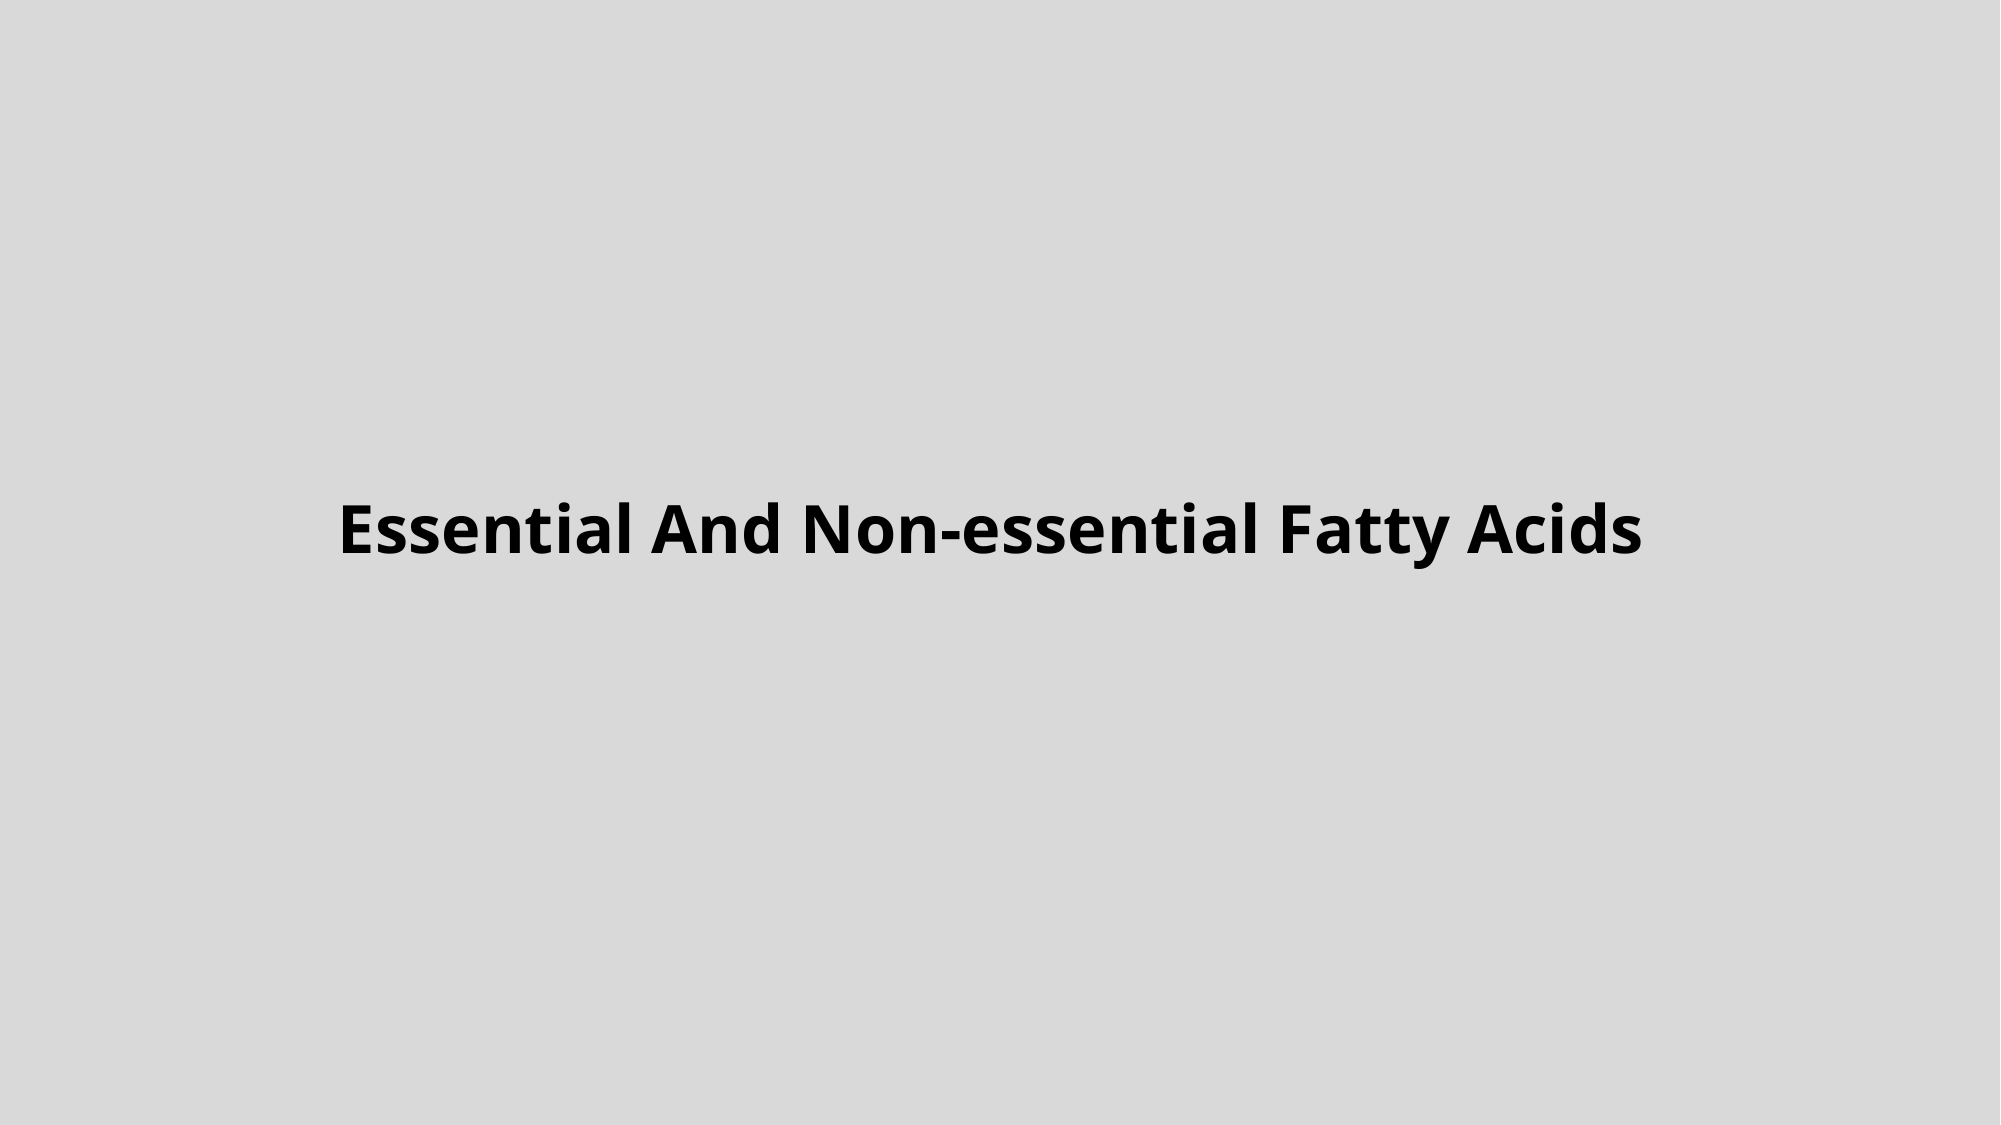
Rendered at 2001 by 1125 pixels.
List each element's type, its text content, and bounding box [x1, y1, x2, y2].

title Essential And Non-essential Fatty Acids [249, 184, 1750, 576]
